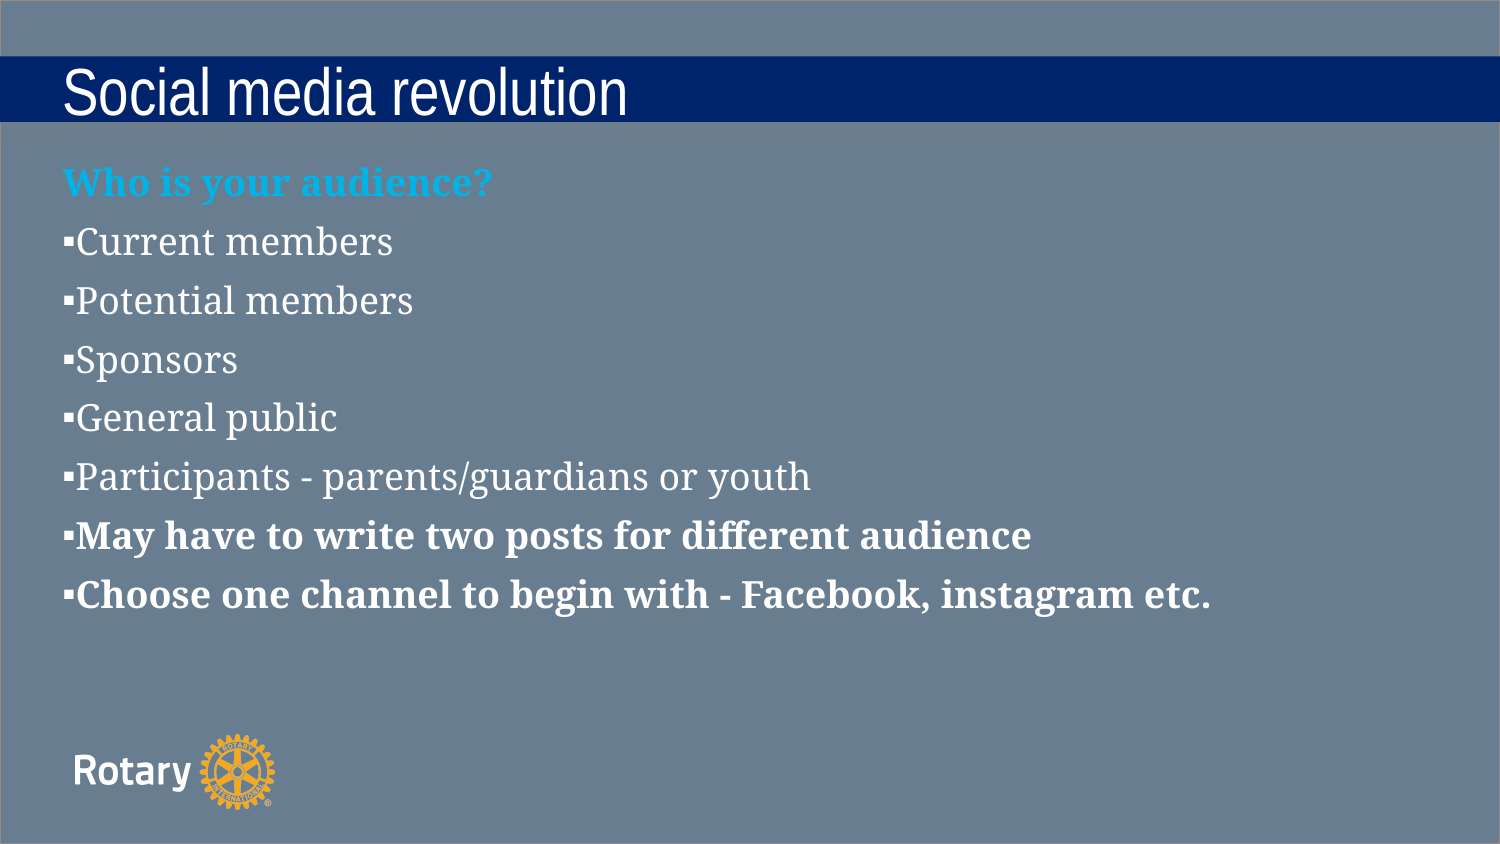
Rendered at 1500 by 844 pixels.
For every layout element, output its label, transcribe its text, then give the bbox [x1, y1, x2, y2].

title Social media revolution [62, 56, 1500, 122]
picture [75, 734, 275, 810]
list Who is your audience? Current members Potential members Sponsors General public Participants - parents/guardians or youth May have to write two posts for different audience Choose one channel to begin with - Facebook, instagram etc. [62, 159, 1413, 704]
